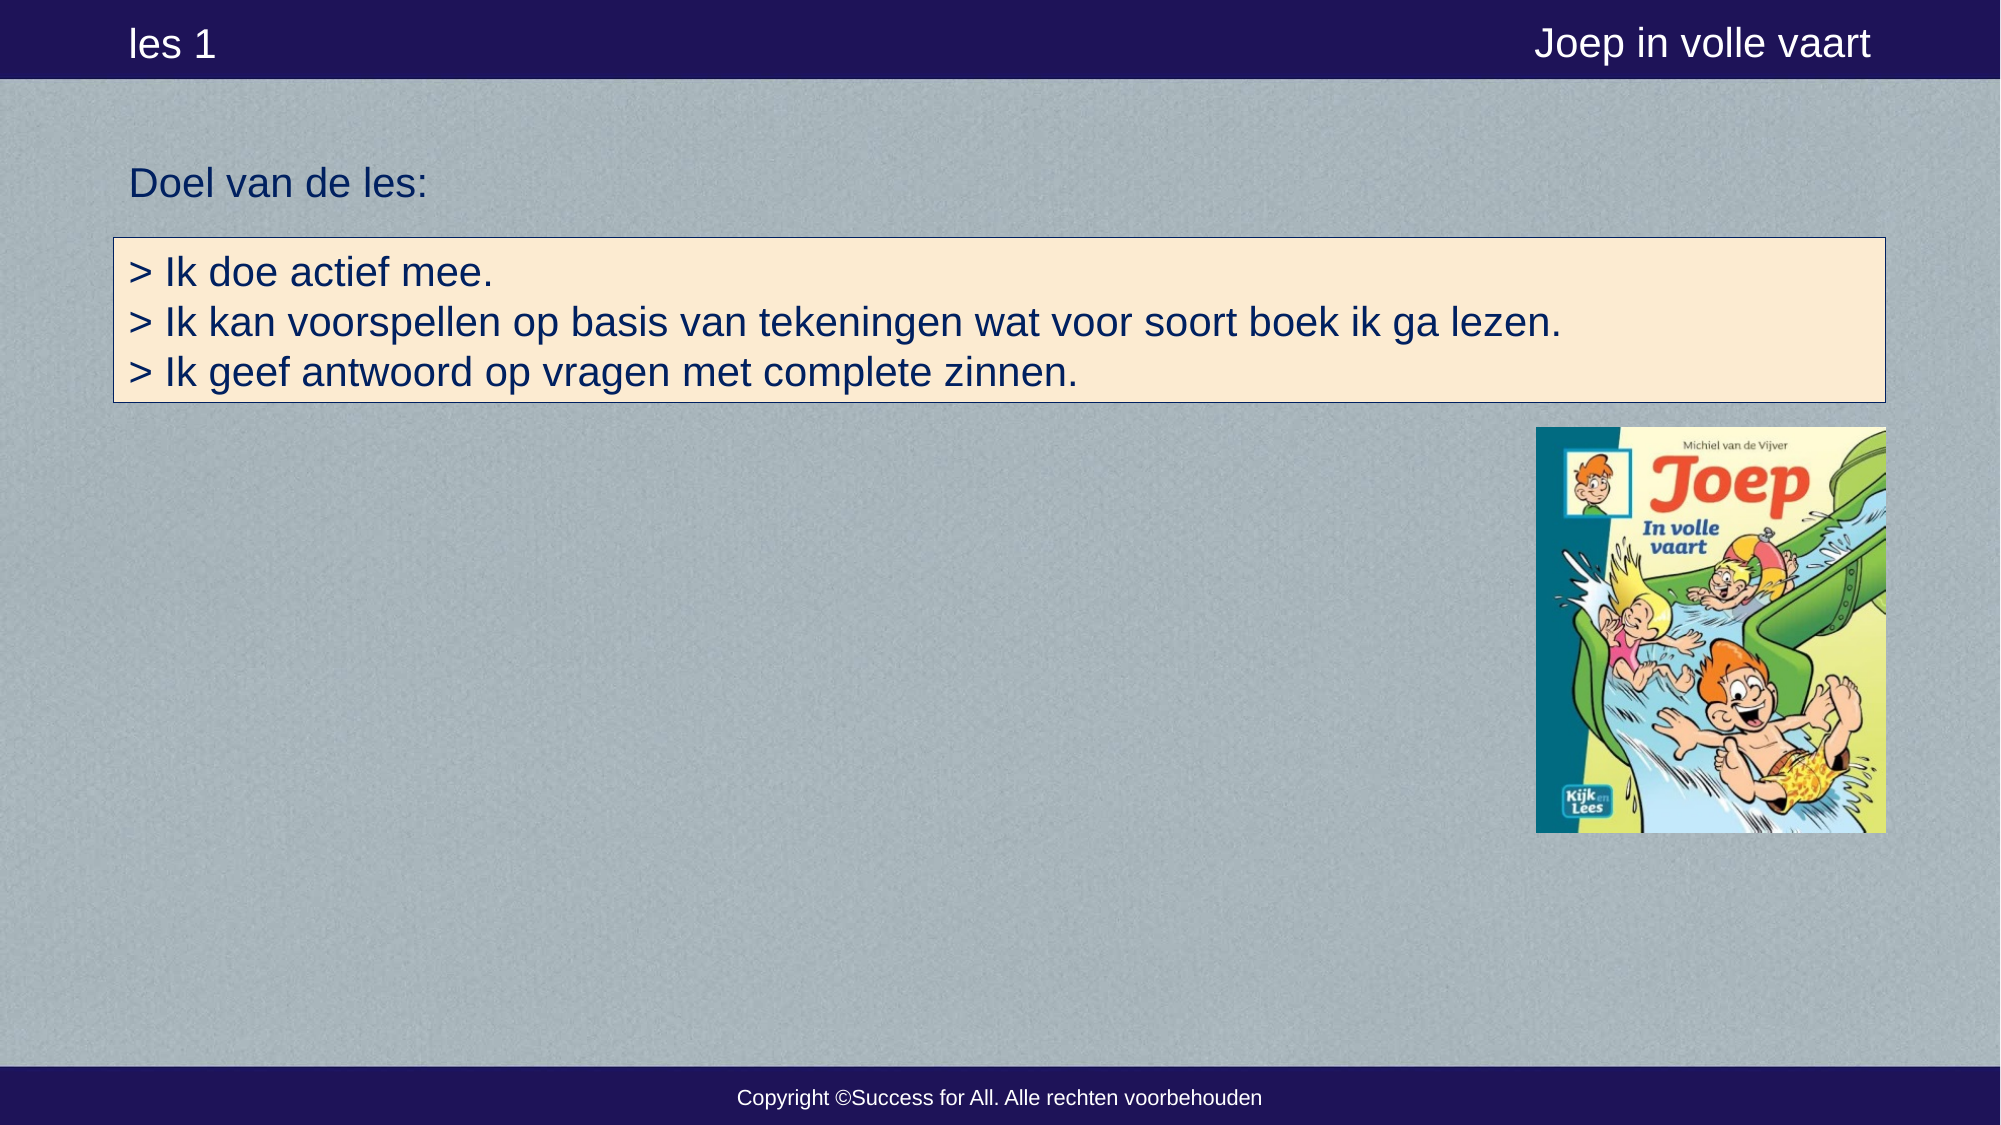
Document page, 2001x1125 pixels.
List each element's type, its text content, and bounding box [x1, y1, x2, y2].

text_box Joep in volle vaart [999, 8, 1886, 73]
text_box Copyright ©Success for All. Alle rechten voorbehouden [0, 1076, 2000, 1125]
picture [0, 0, 2001, 1125]
text_box Doel van de les: [113, 148, 1635, 214]
text_box > Ik doe actief mee. > Ik kan voorspellen op basis van tekeningen wat voor soort boek ik ga lezen. > Ik geef antwoord op vragen met complete zinnen. [113, 237, 1886, 403]
text_box les 1 [114, 9, 354, 75]
